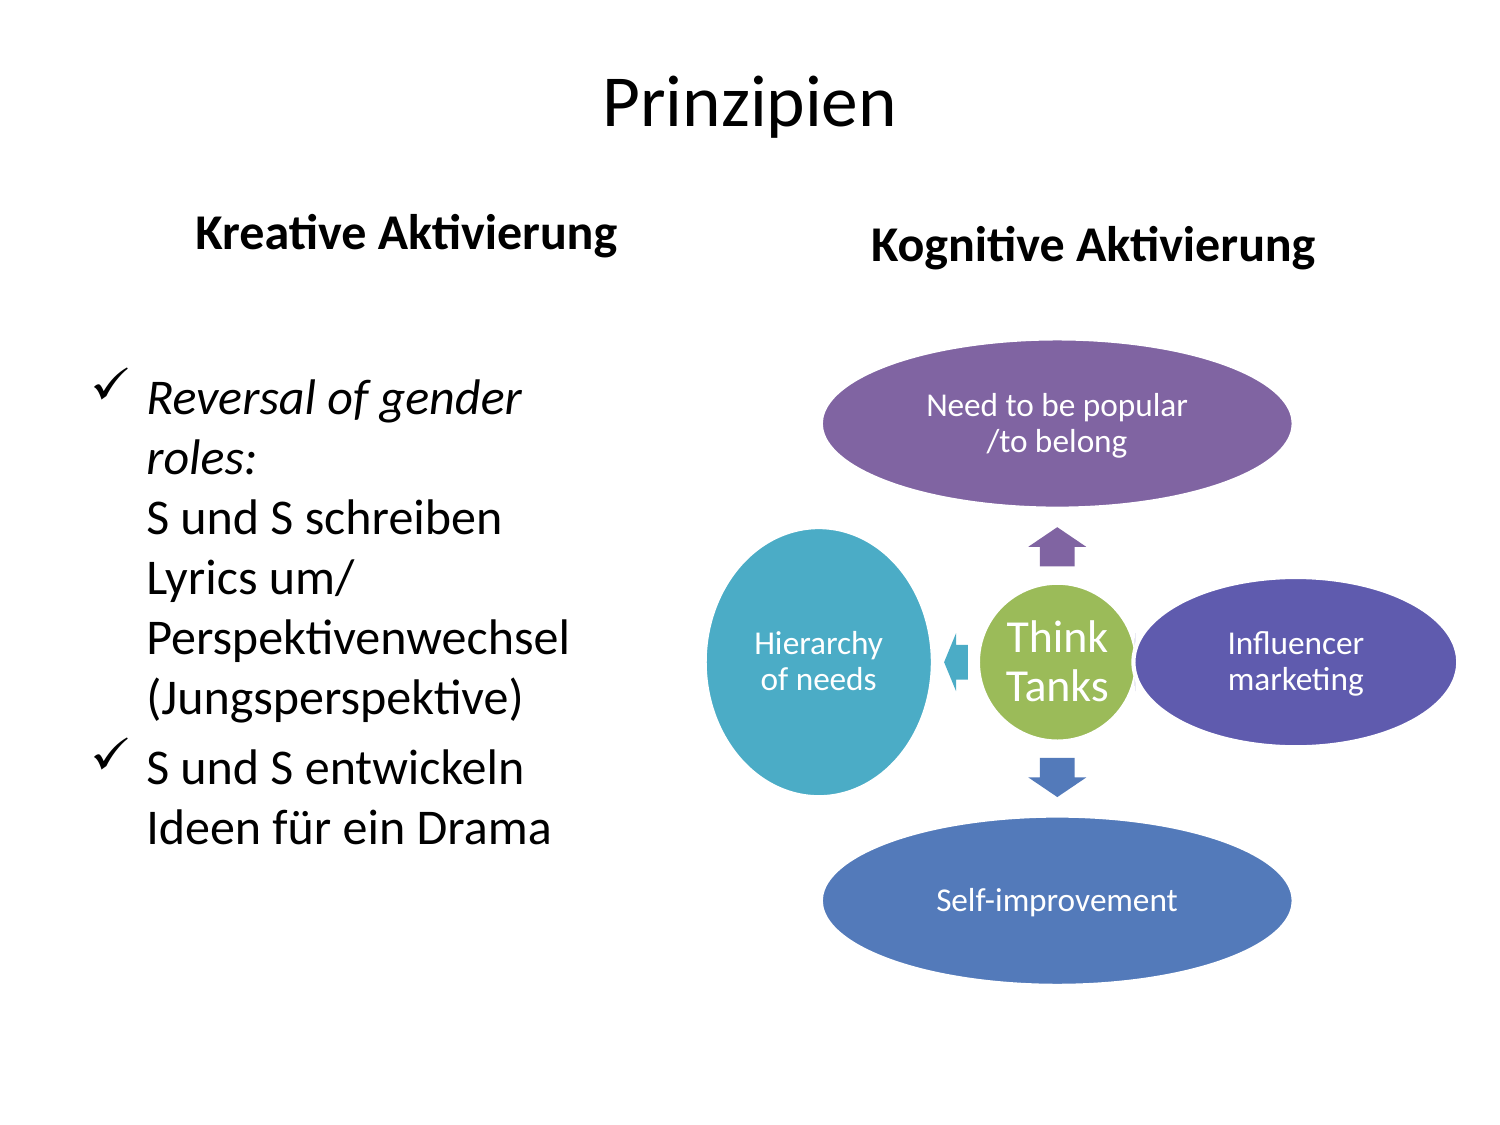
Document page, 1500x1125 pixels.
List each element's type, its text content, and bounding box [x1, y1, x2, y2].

title Prinzipien [75, 45, 1425, 149]
list Kognitive Aktivierung [761, 196, 1425, 279]
list Kreative Aktivierung [75, 184, 738, 268]
list Reversal of gender roles: S und S schreiben Lyrics um/ Perspektivenwechsel (Jungsperspektive) S und S entwickeln Ideen für ein Drama [75, 356, 621, 1005]
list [749, 337, 1414, 987]
